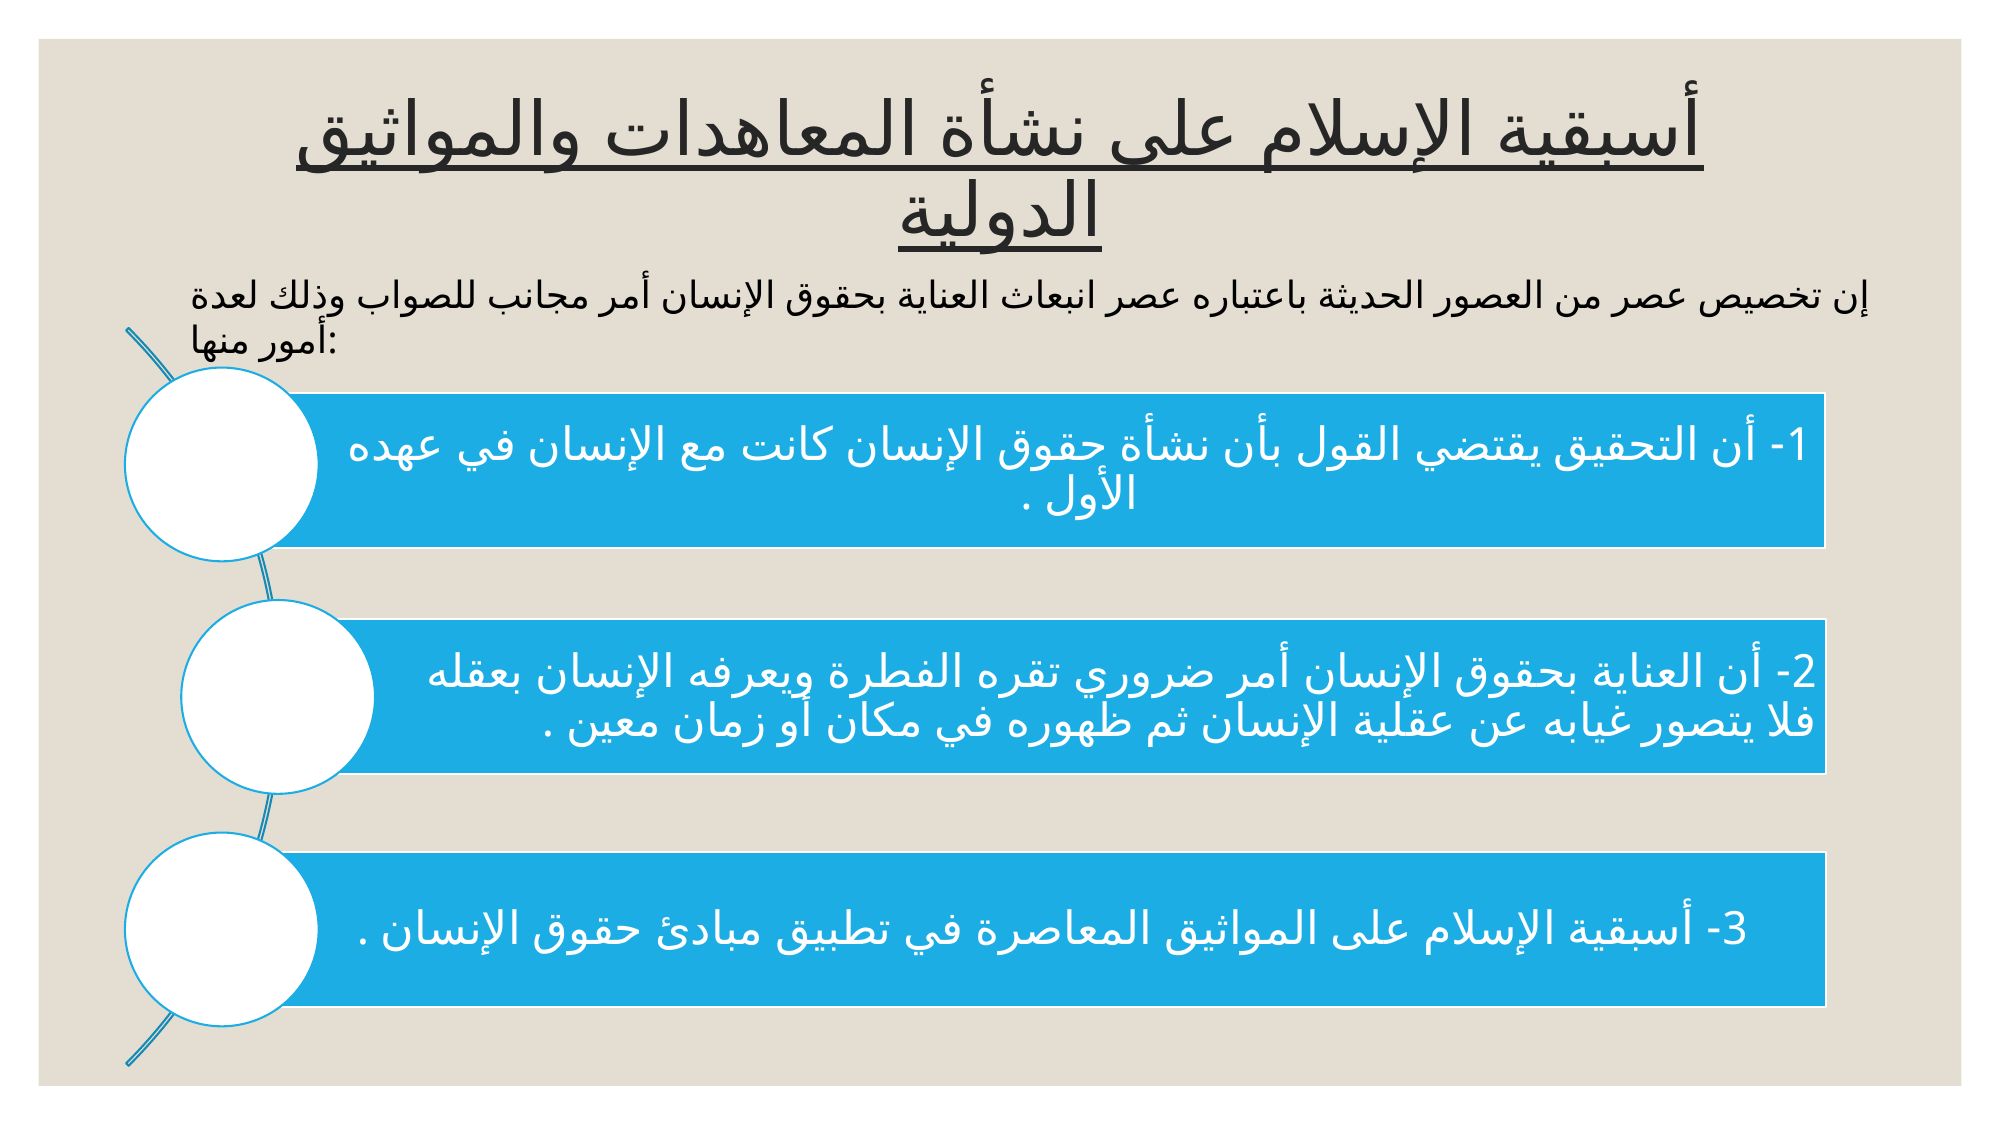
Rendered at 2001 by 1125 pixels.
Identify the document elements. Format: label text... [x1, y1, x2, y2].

list إن تخصيص عصر من العصور الحديثة باعتباره عصر انبعاث العناية بحقوق الإنسان أمر مجانب للصواب وذلك لعدة أمور منها: [174, 263, 1900, 421]
title أسبقية الإسلام على نشأة المعاهدات والمواثيق الدولية [174, 59, 1825, 263]
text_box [114, 309, 1838, 1085]
